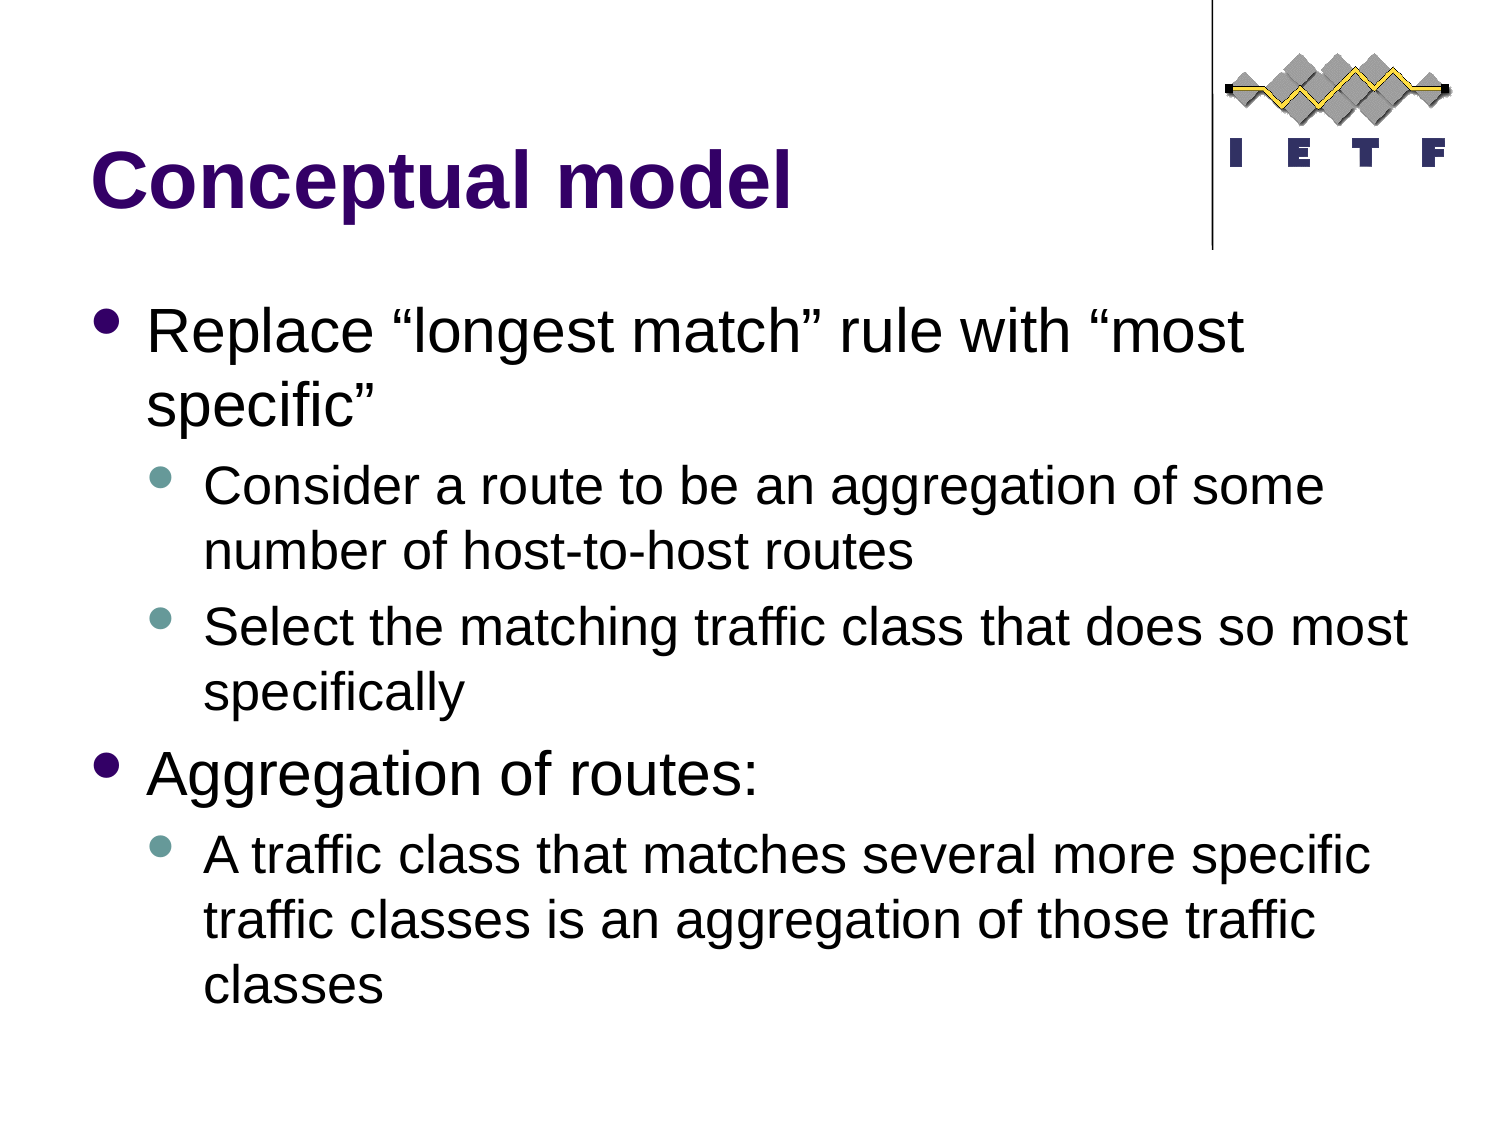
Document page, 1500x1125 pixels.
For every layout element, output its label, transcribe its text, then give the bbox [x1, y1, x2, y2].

list Replace “longest match” rule with “most specific” Consider a route to be an aggregation of some number of host-to-host routes Select the matching traffic class that does so most specifically Aggregation of routes: A traffic class that matches several more specific traffic classes is an aggregation of those traffic classes [74, 281, 1426, 1006]
title Conceptual model [74, 19, 1201, 233]
picture [1212, 37, 1463, 181]
